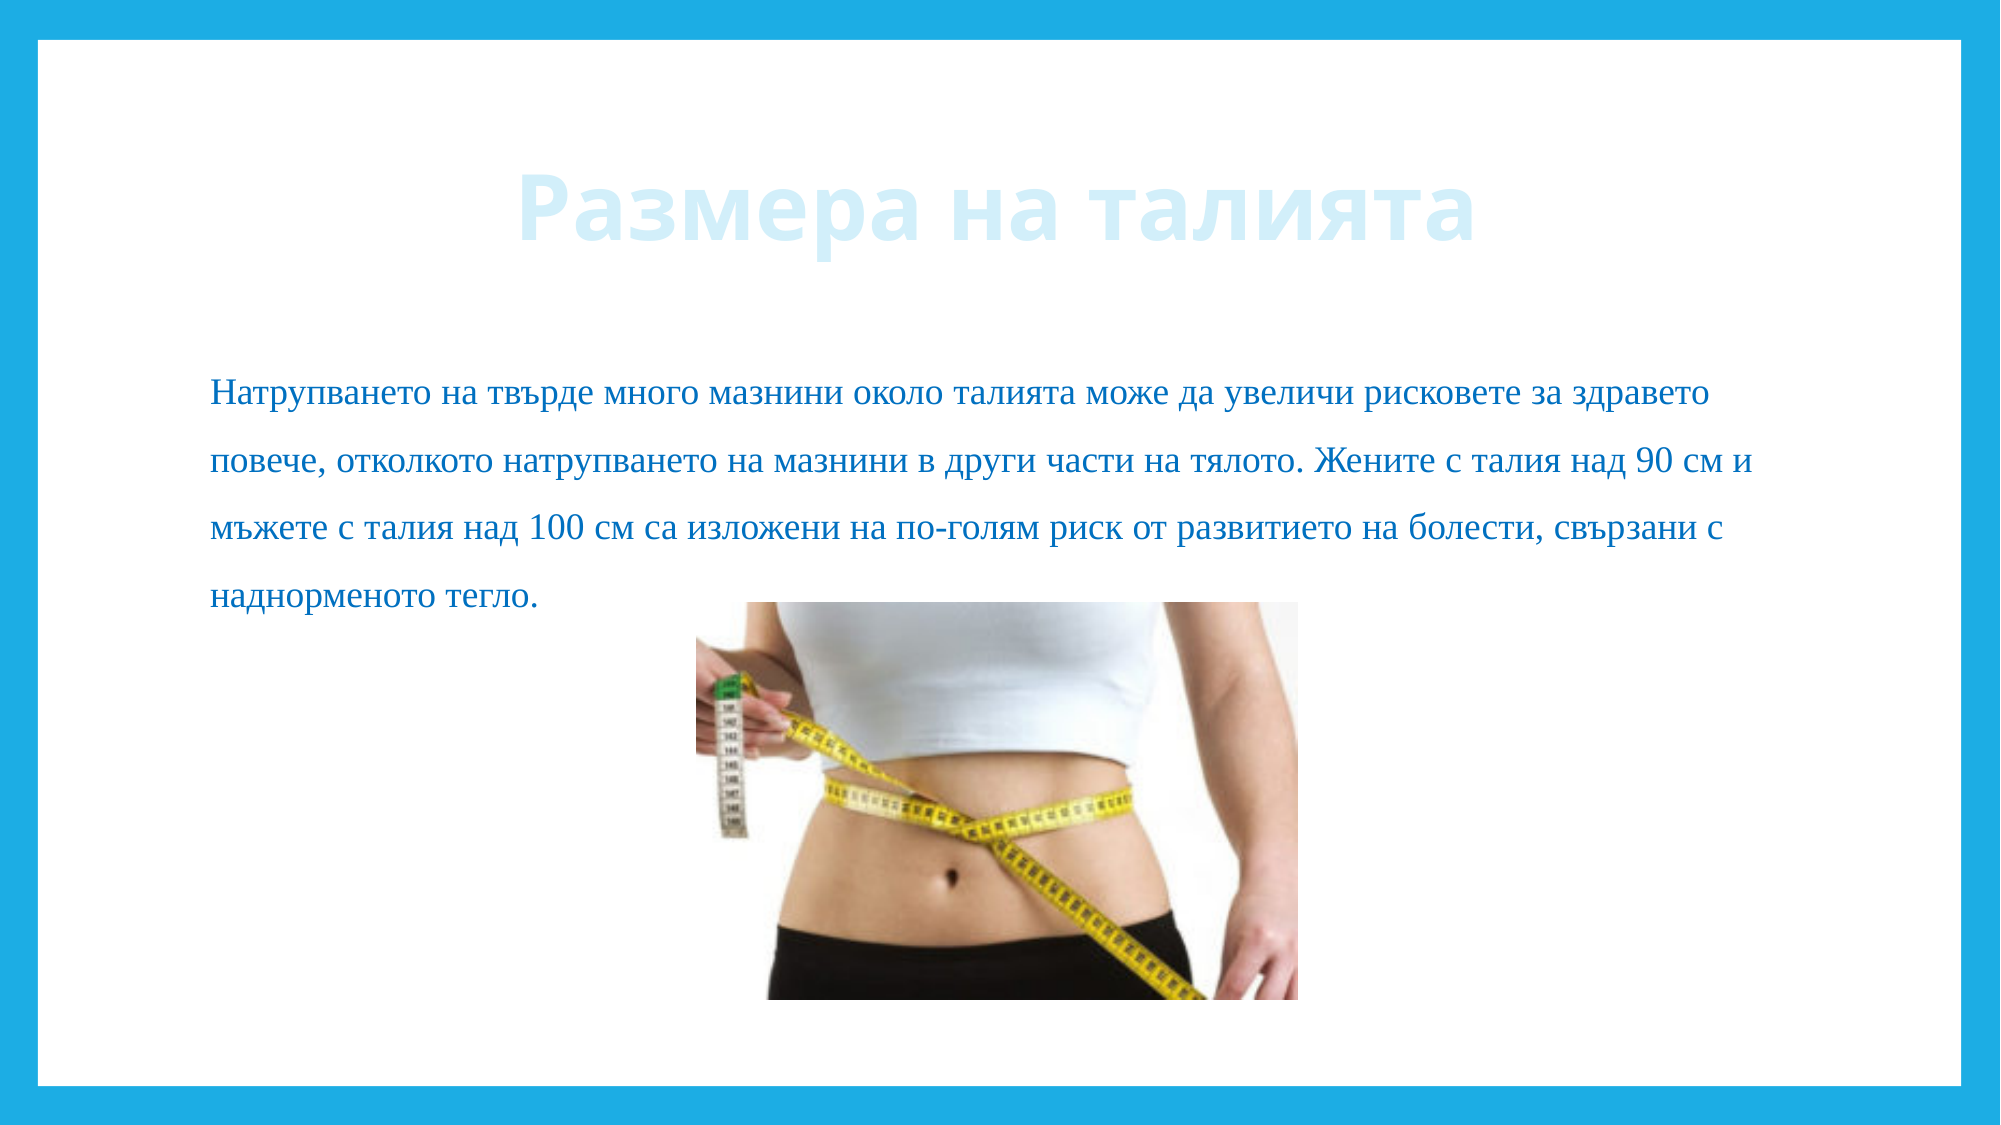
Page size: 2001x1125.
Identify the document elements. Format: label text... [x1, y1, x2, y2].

picture [696, 602, 1299, 1001]
list Натрупването на твърде много мазнини около талията може да увеличи рисковете за здравето повече, отколкото натрупването на мазнини в други части на тялото. Жените с талия над 90 см и мъжете с талия над 100 см са изложени на по-голям риск от развитието на болести, свързани с наднорменото тегло. [187, 337, 1808, 1000]
title Размера на талията [187, 99, 1808, 323]
